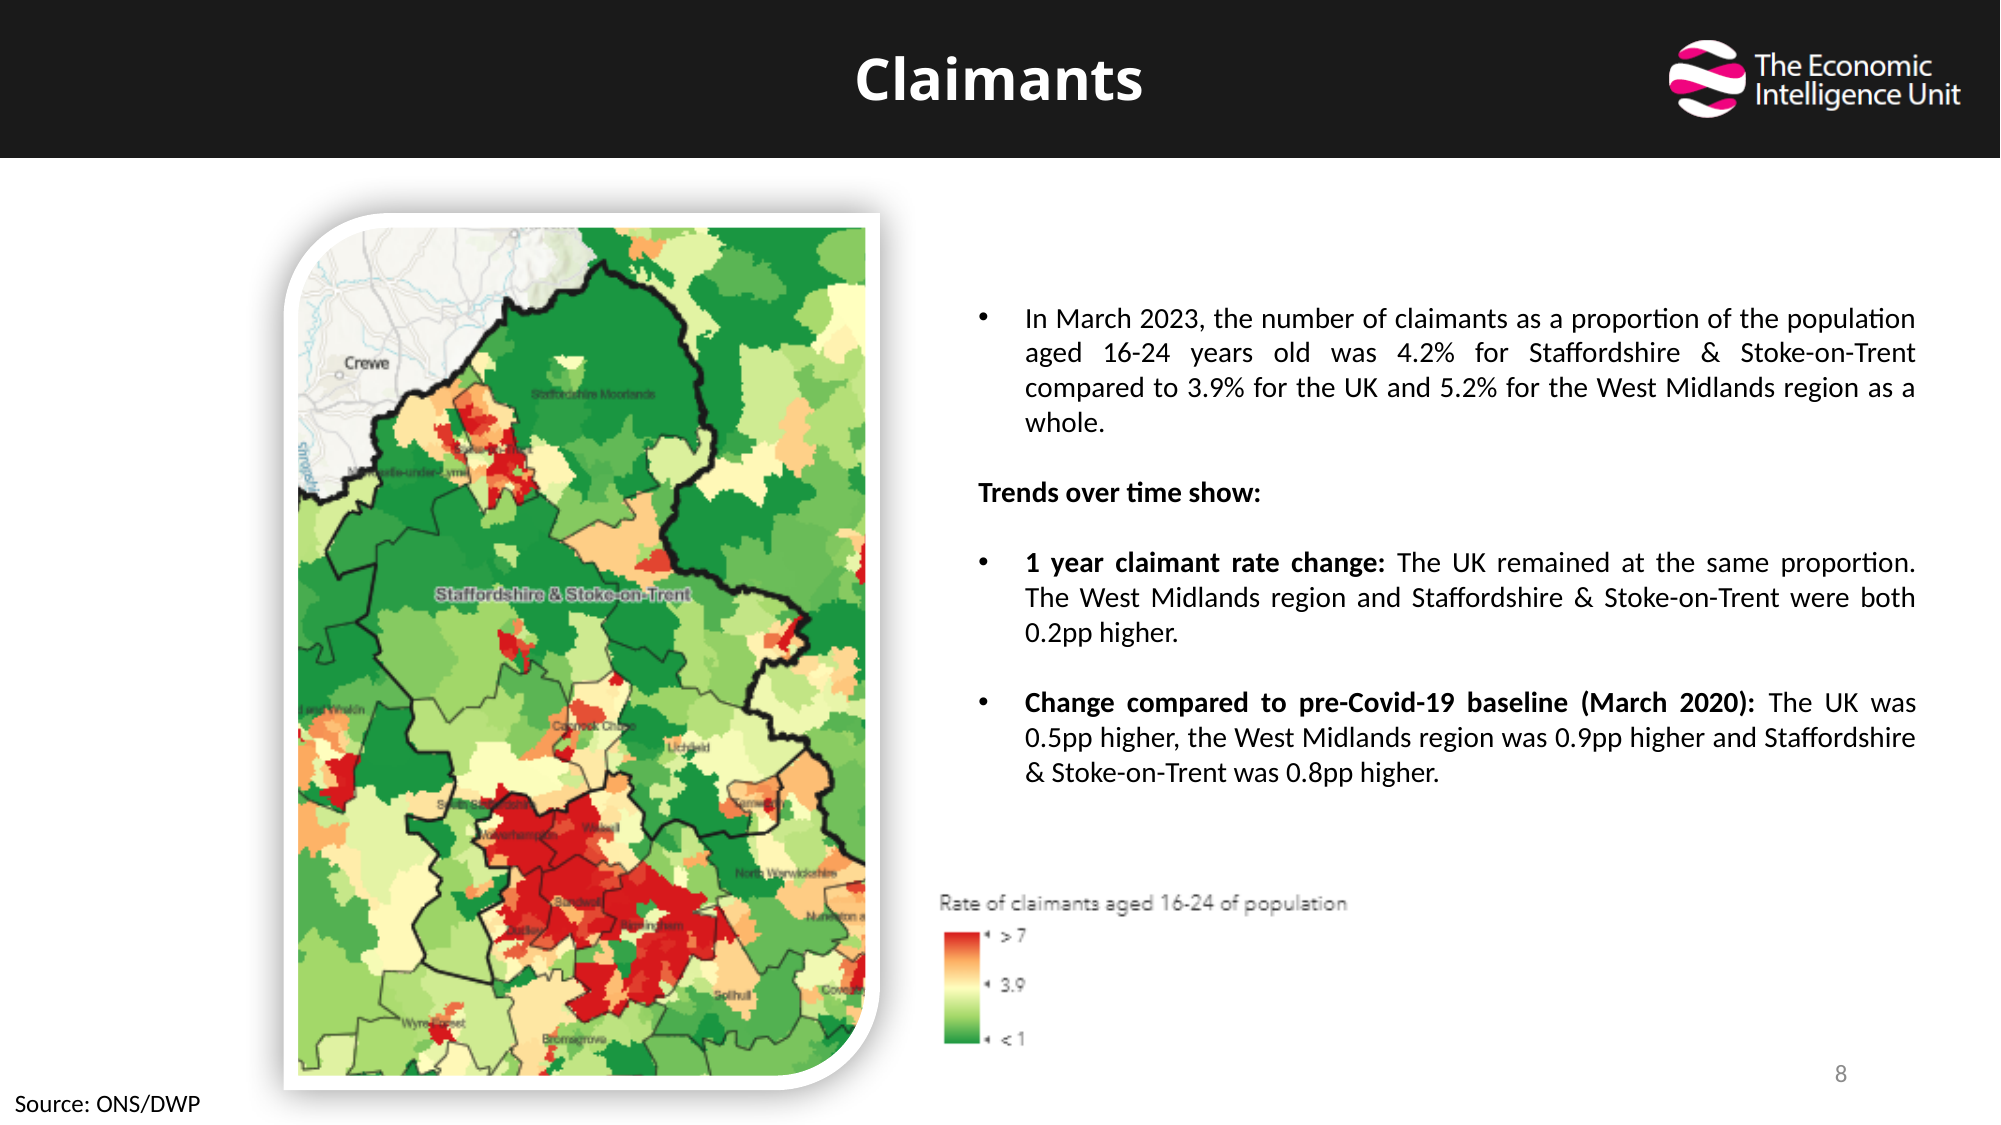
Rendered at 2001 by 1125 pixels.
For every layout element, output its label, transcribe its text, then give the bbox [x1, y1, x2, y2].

text_box Source: ONS/DWP [0, 1080, 2000, 1125]
text_box In March 2023, the number of claimants as a proportion of the population aged 16-24 years old was 4.2% for Staffordshire & Stoke-on-Trent compared to 3.9% for the UK and 5.2% for the West Midlands region as a whole. Trends over time show: 1 year claimant rate change: The UK remained at the same proportion. The West Midlands region and Staffordshire & Stoke-on-Trent were both 0.2pp higher. Change compared to pre-Covid-19 baseline (March 2020): The UK was 0.5pp higher, the West Midlands region was 0.9pp higher and Staffordshire & Stoke-on-Trent was 0.8pp higher. [963, 291, 1932, 796]
picture [923, 881, 1362, 1062]
slide_number 8 [1412, 1042, 1863, 1080]
picture [290, 220, 873, 1083]
text_box [0, 0, 2000, 158]
picture [1663, 32, 1972, 126]
title Claimants [249, 42, 1663, 121]
